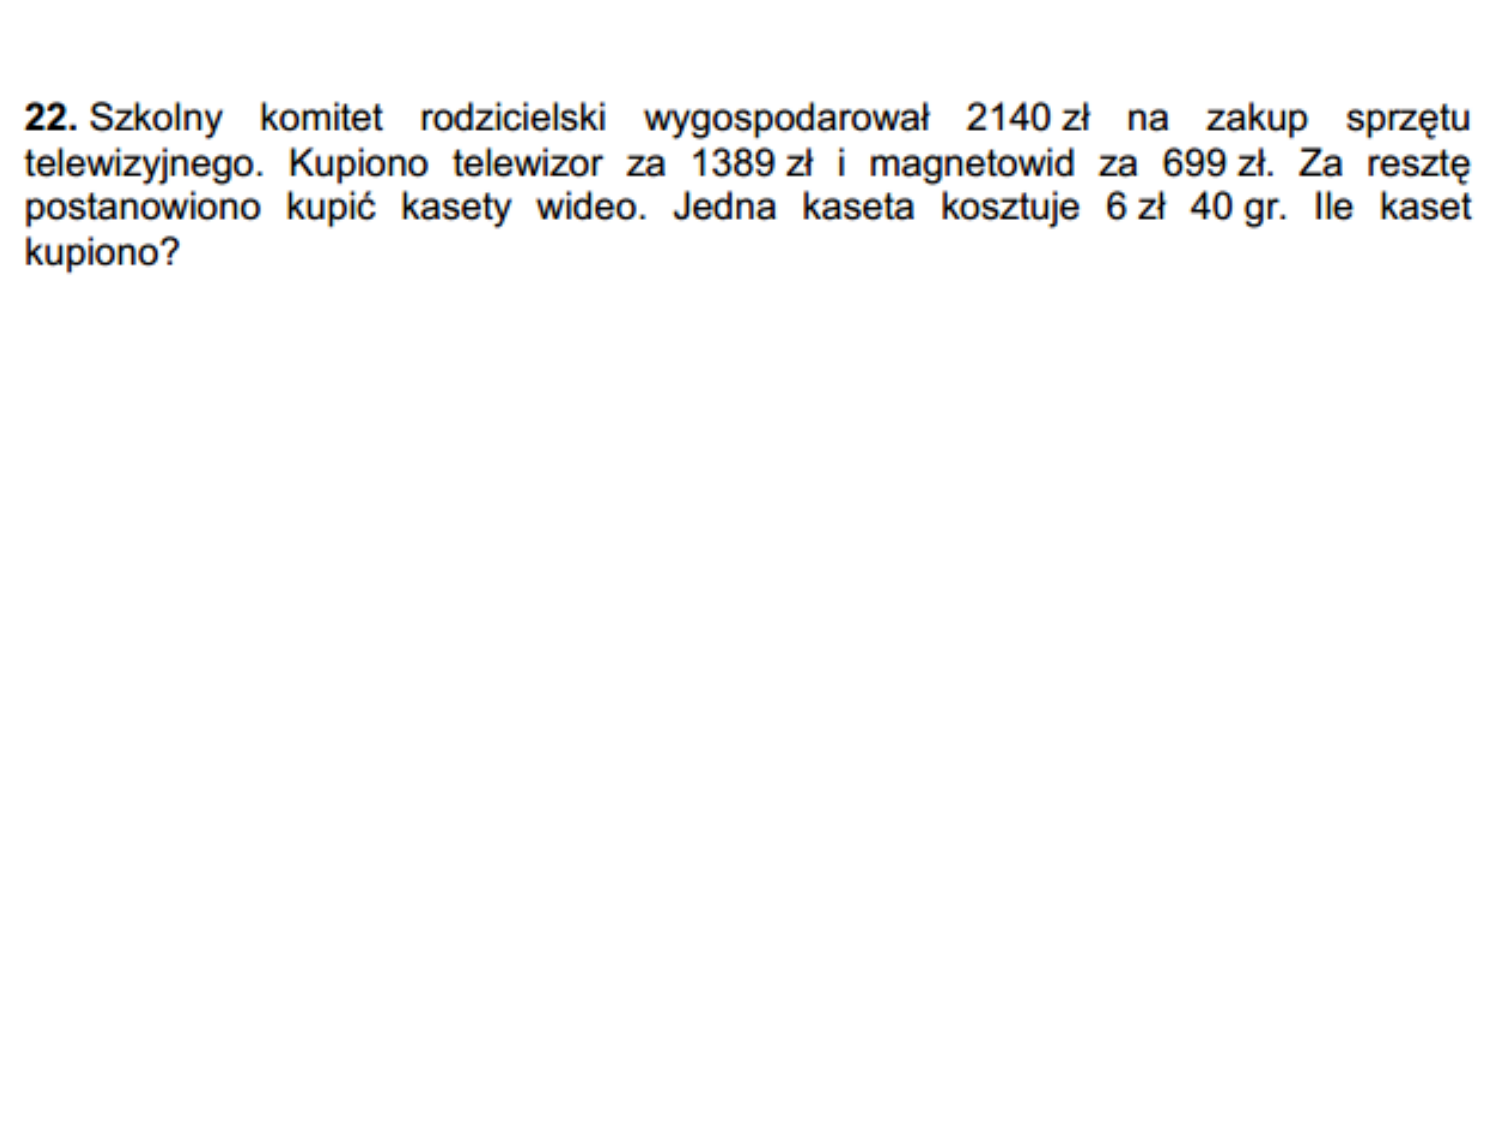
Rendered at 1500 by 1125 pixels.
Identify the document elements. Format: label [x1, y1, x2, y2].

picture [0, 66, 1496, 292]
